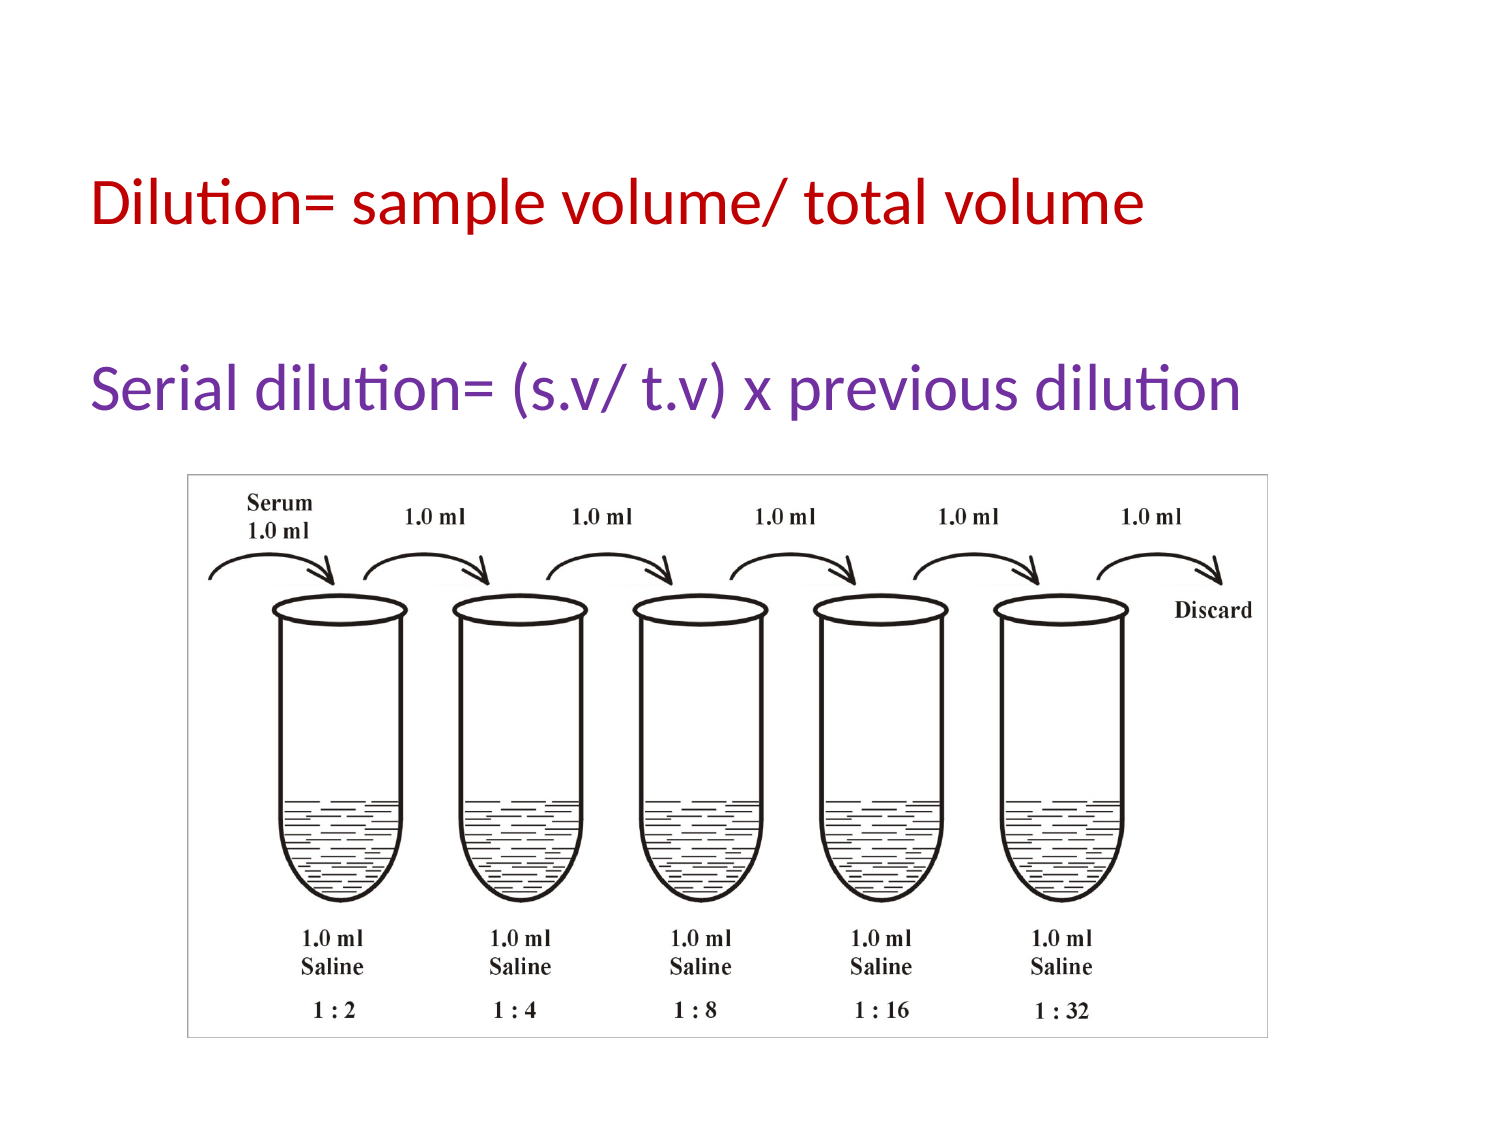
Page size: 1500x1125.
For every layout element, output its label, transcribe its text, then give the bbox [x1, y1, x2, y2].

list Dilution= sample volume/ total volume Serial dilution= (s.v/ t.v) x previous dilution [75, 149, 1425, 1005]
picture [187, 474, 1268, 1038]
